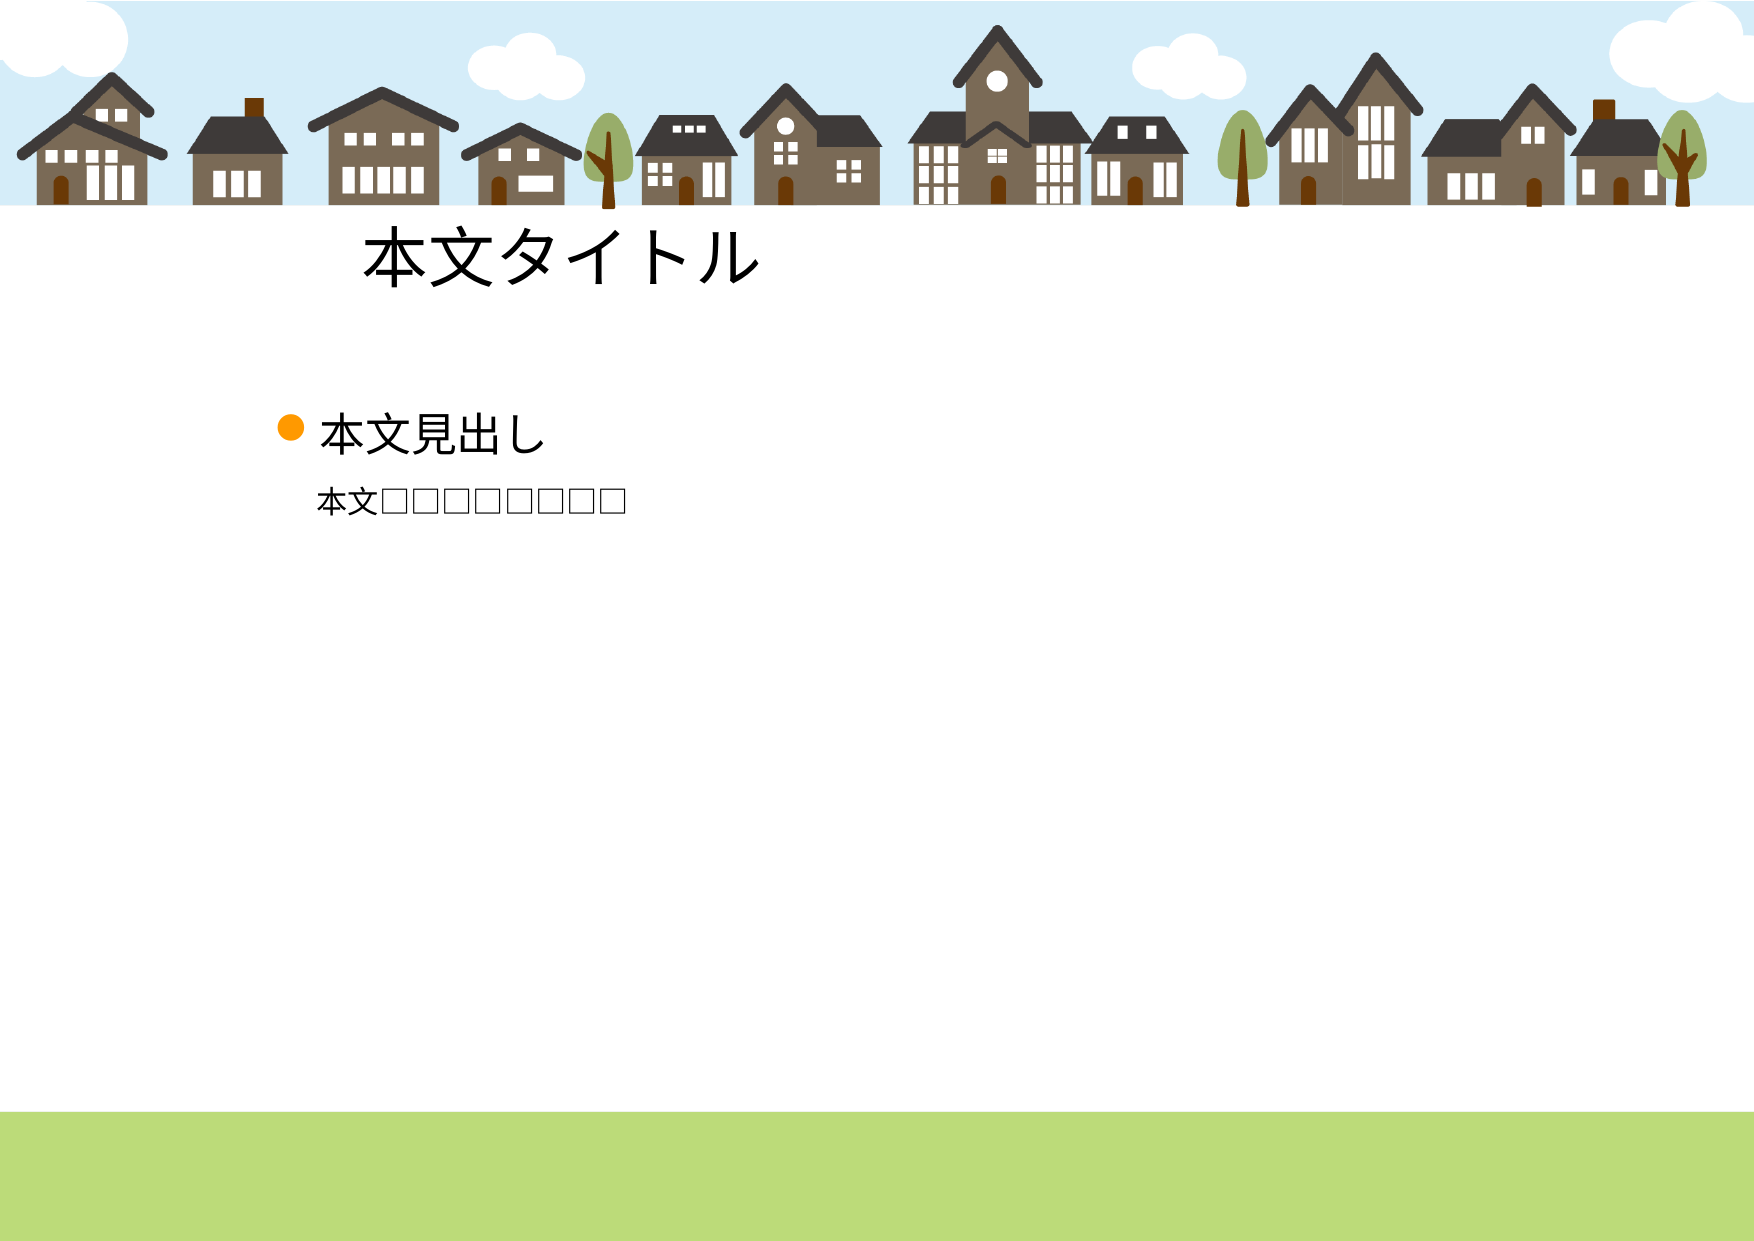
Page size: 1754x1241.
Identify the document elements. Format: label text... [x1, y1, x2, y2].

picture [0, 0, 1754, 1241]
text_box 本文タイトル [344, 165, 1409, 346]
text_box 本文見出し 本文□□□□□□□□ [273, 392, 1477, 959]
